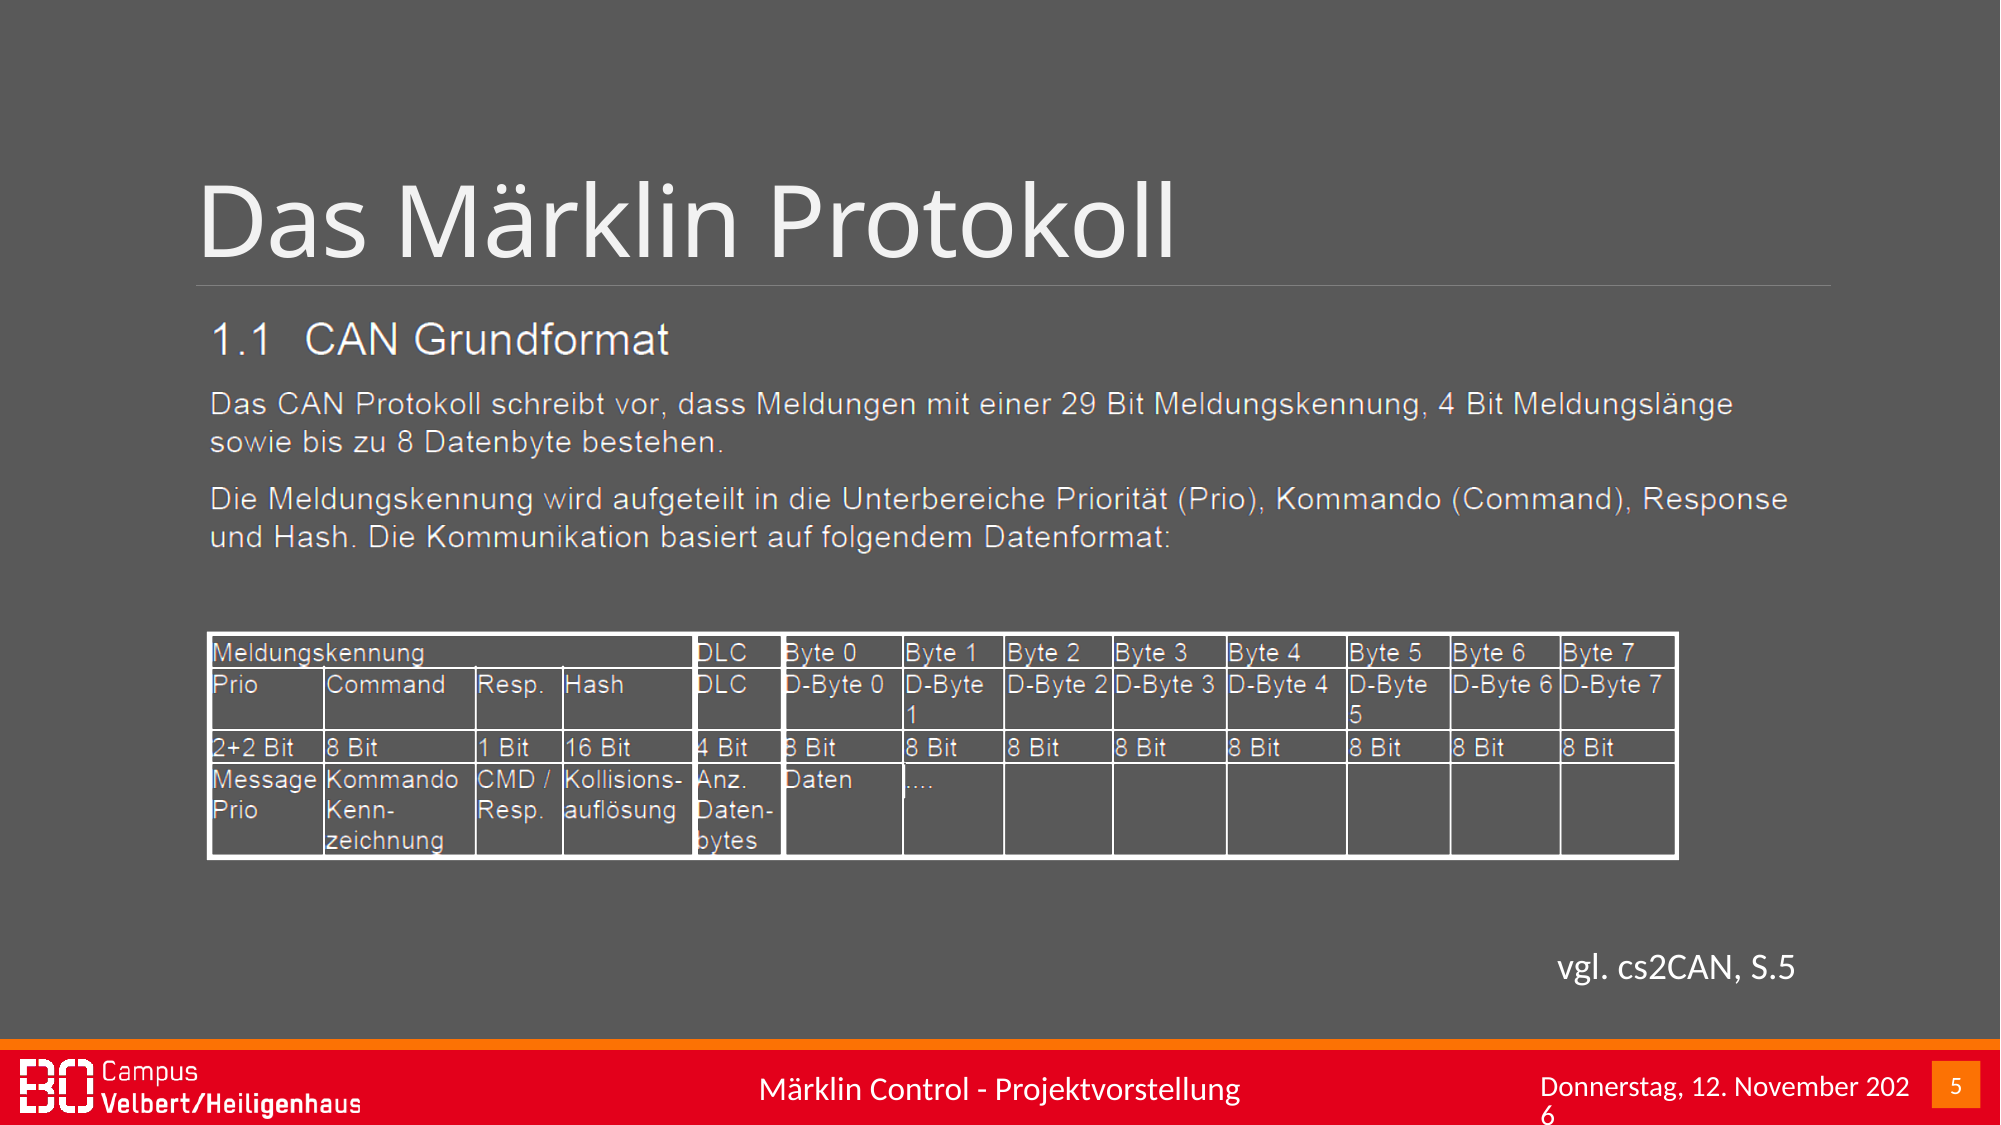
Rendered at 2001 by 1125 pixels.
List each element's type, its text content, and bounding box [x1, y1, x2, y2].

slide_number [1525, 1054, 1931, 1115]
slide_number 5 [1931, 1060, 1981, 1109]
text_box vgl. cs2CAN, S.5 [1542, 934, 1812, 995]
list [179, 307, 1831, 887]
picture [19, 1059, 94, 1113]
title Das Märklin Protokoll [180, 47, 1830, 285]
picture [101, 1057, 365, 1120]
